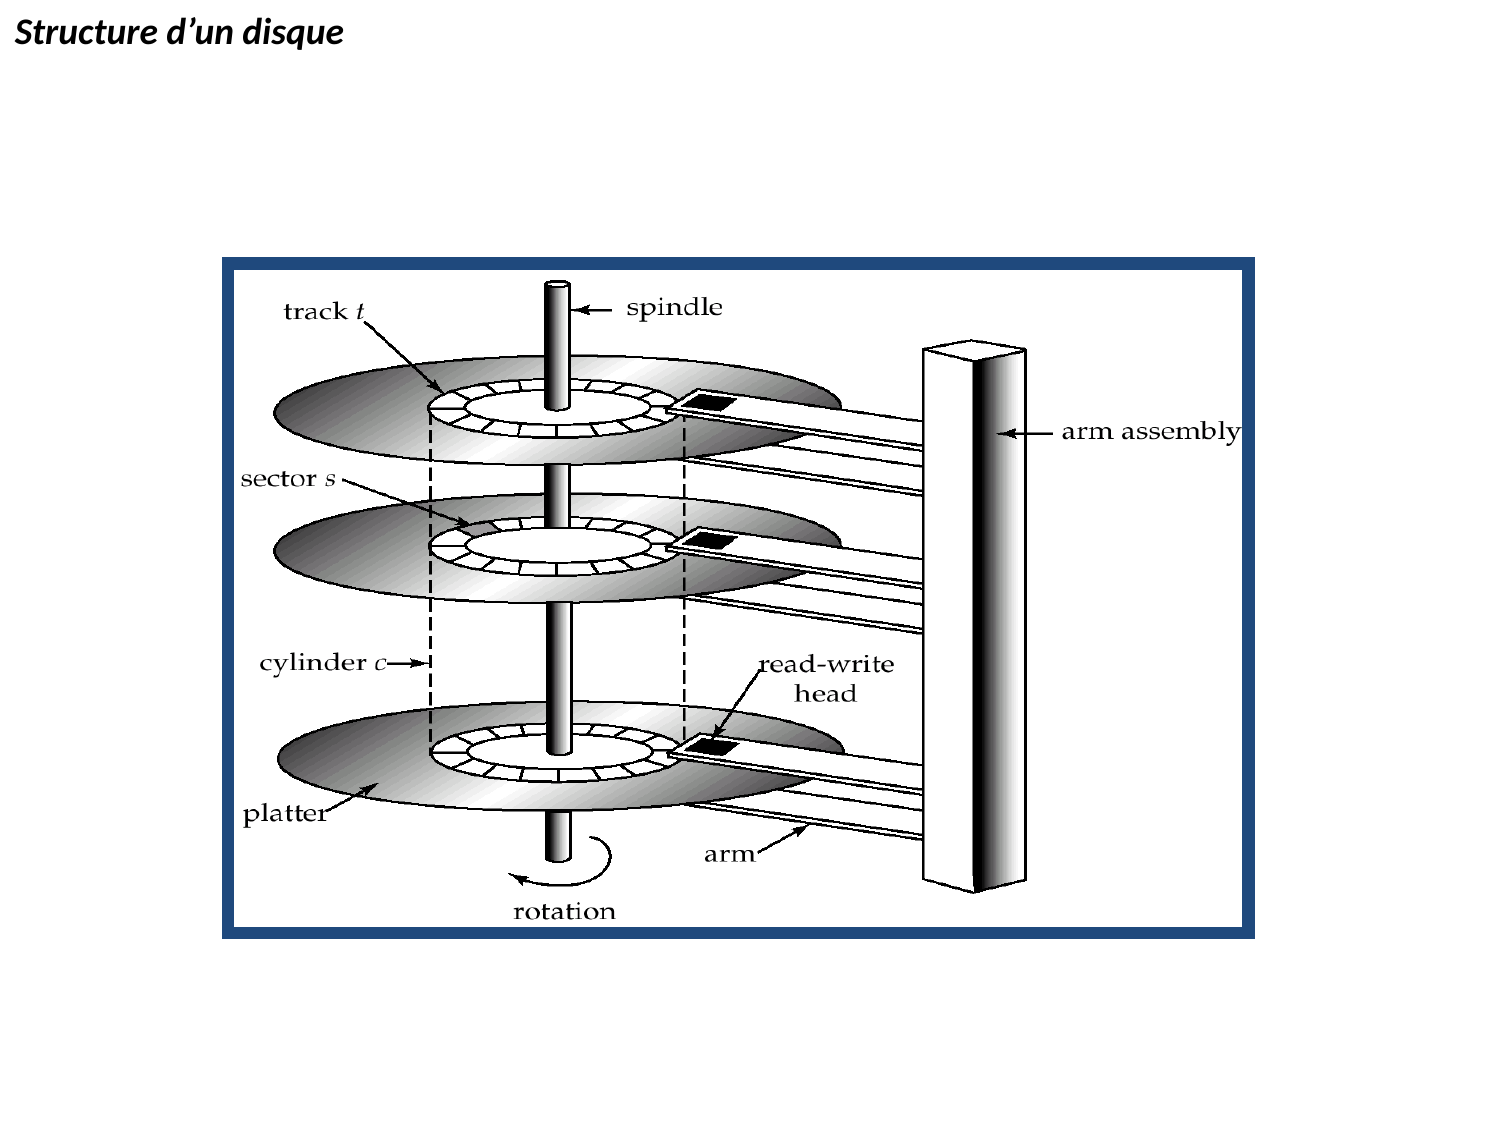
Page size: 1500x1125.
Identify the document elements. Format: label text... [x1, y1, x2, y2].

picture [234, 269, 1243, 927]
text_box Structure d’un disque [0, 0, 375, 60]
